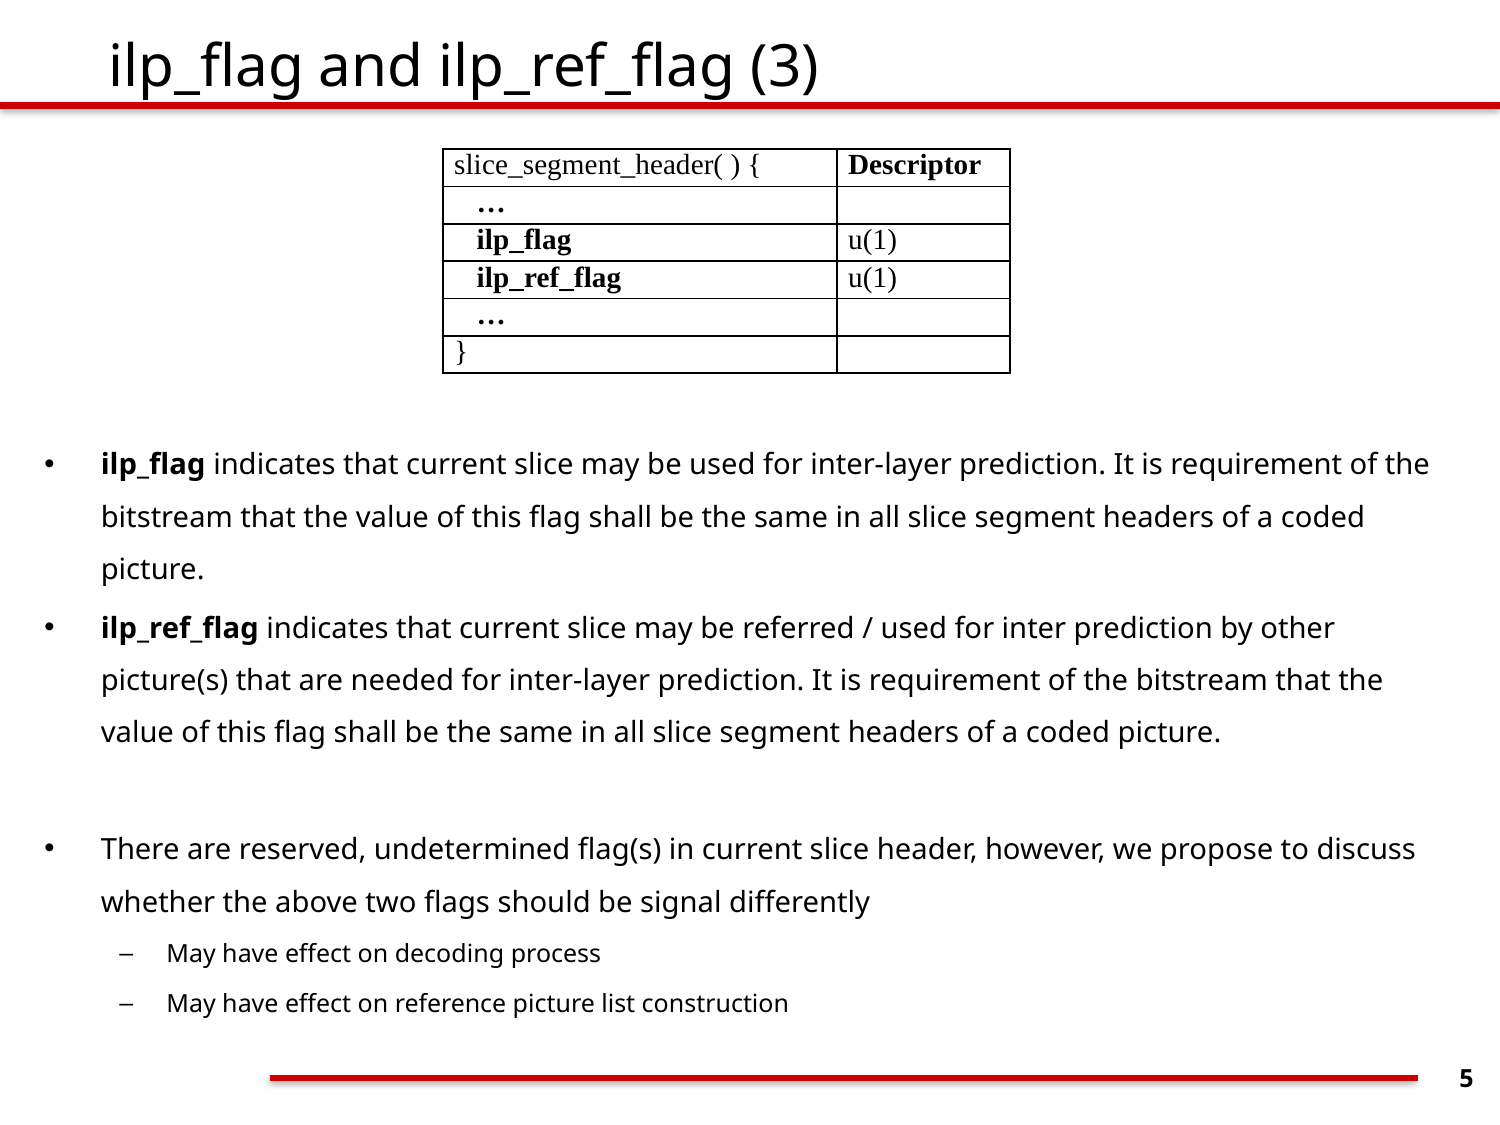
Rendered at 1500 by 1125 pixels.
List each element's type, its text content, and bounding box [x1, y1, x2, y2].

table_cell [838, 337, 1009, 372]
slide_number 5 [1417, 1054, 1489, 1114]
table_cell … [444, 187, 836, 223]
table_header Descriptor [838, 150, 1009, 186]
table_cell } [444, 337, 836, 372]
table_cell [838, 299, 1009, 335]
table_cell u(1) [838, 262, 1009, 298]
table_cell … [444, 299, 836, 335]
title ilp_flag and ilp_ref_flag (3) [93, 32, 1243, 94]
table_cell [838, 187, 1009, 223]
table_cell u(1) [838, 225, 1009, 260]
table_header slice_segment_header( ) { [444, 150, 836, 186]
table_cell ilp_flag [444, 225, 836, 260]
table_cell ilp_ref_flag [444, 262, 836, 298]
list ilp_flag indicates that current slice may be used for inter-layer prediction. It is requirement of the bitstream that the value of this flag shall be the same in all slice segment headers of a coded picture. ilp_ref_flag indicates that current slice may be referred / used for inter prediction by other picture(s) that are needed for inter-layer prediction. It is requirement of the bitstream that the value of this flag shall be the same in all slice segment headers of a coded picture. There are reserved, undetermined flag(s) in current slice header, however, we propose to discuss whether the above two flags should be signal differently May have effect on decoding process May have effect on reference picture list construction [29, 420, 1471, 1059]
